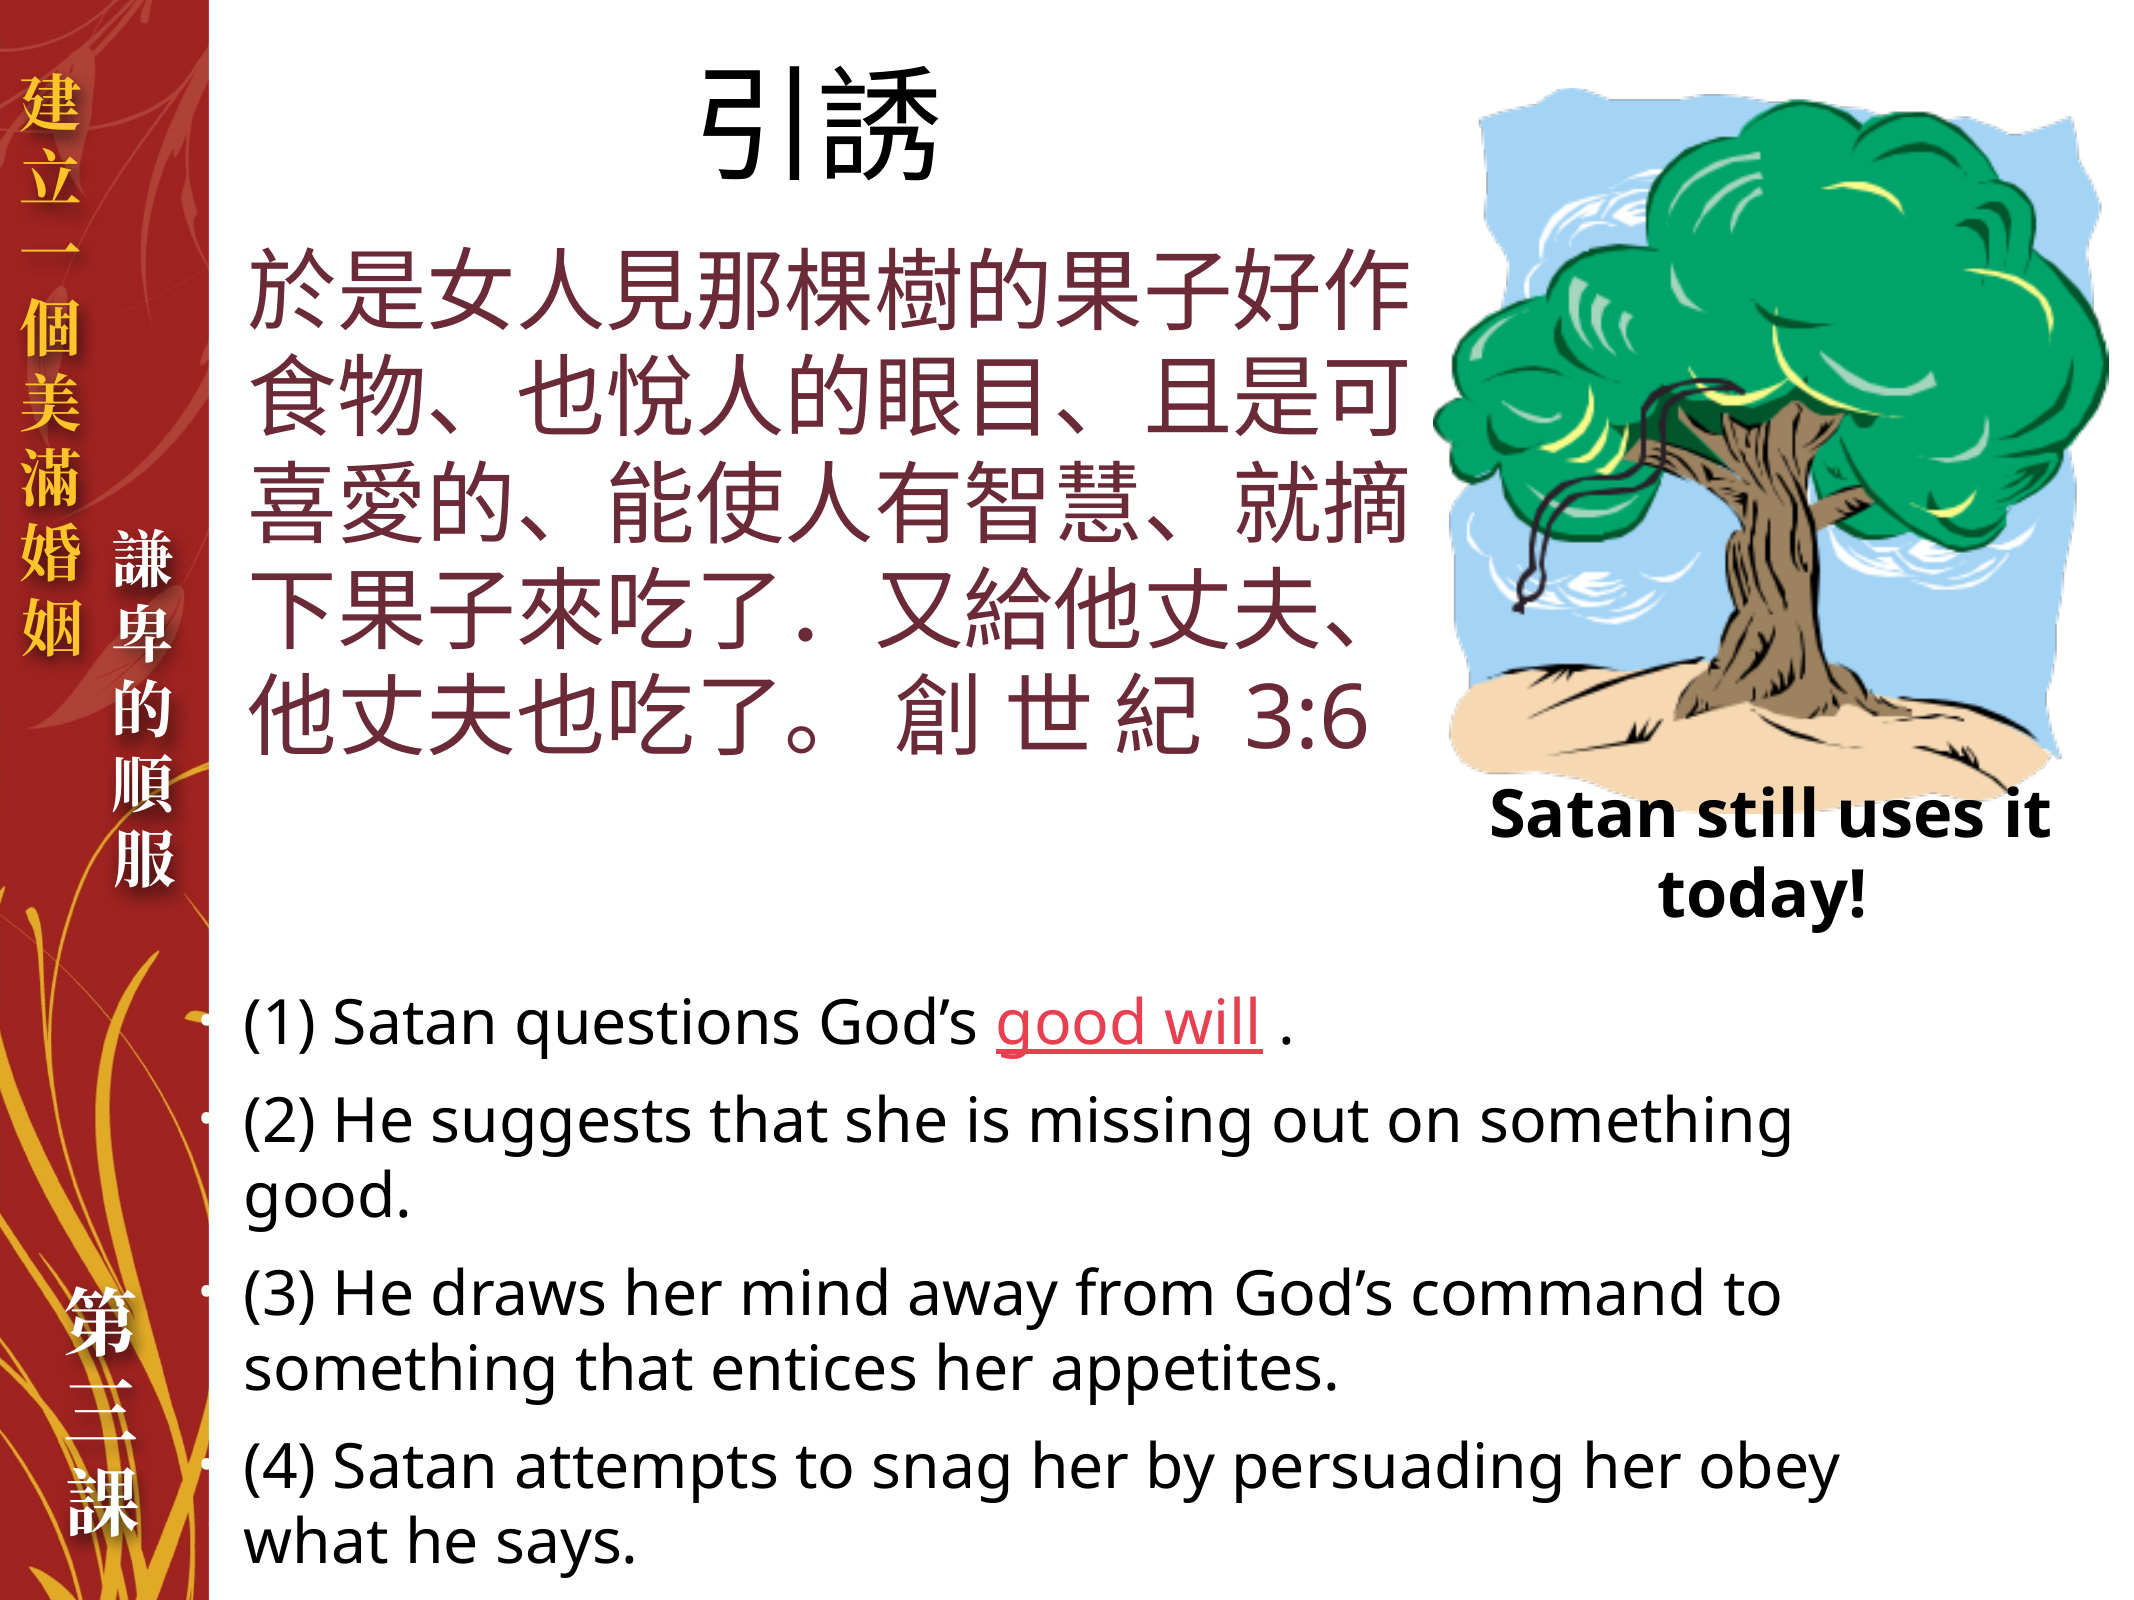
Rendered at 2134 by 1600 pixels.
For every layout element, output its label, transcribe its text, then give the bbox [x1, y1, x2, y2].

text_box 於是女人見那棵樹的果子好作食物、也悅人的眼目、且是可喜愛的、能使人有智慧、就摘下果子來吃了．又給他丈夫、他丈夫也吃了。 創 世 紀 3:6 [239, 227, 1430, 775]
text_box 引誘 [683, 37, 1001, 205]
list (1) Satan questions God’s good will . (2) He suggests that she is missing out on something good. (3) He draws her mind away from God’s command to something that entices her appetites. (4) Satan attempts to snag her by persuading her obey what he says. [189, 882, 1874, 1600]
text_box Satan still uses it today! [1411, 763, 2131, 939]
picture [0, 0, 208, 1600]
picture [1433, 88, 2110, 814]
